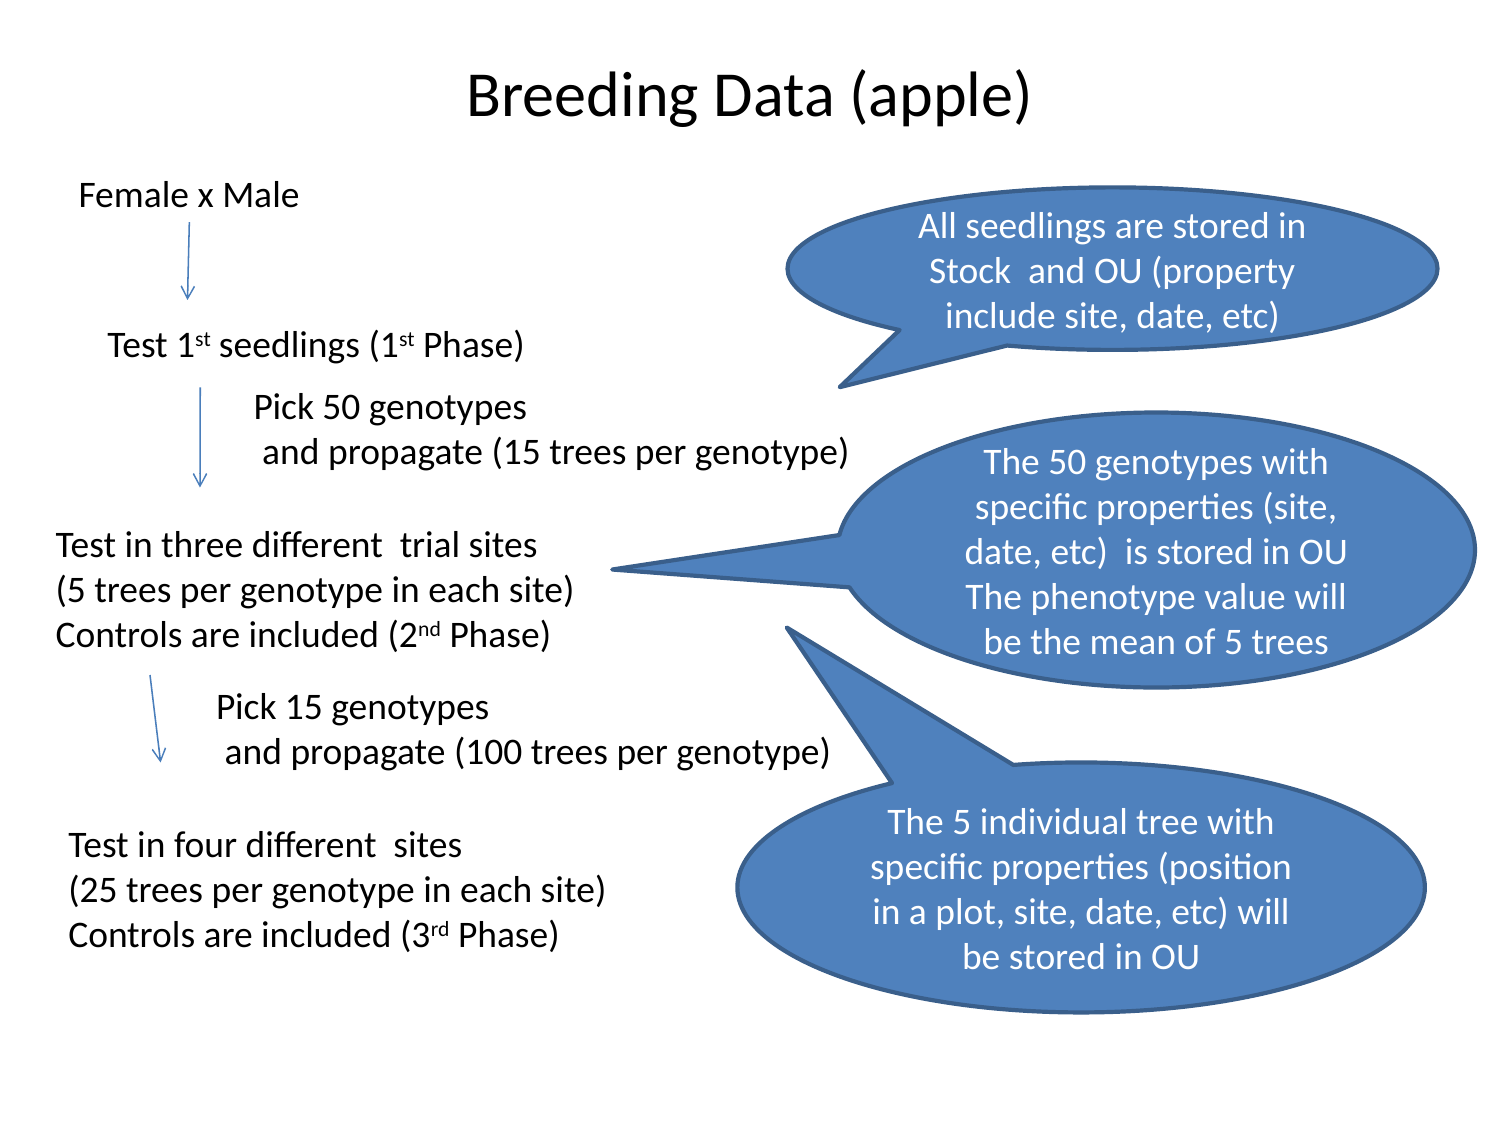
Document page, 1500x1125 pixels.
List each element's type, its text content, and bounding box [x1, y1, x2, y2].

text_box Test in four different sites (25 trees per genotype in each site) Controls are included (3rd Phase) [53, 812, 622, 963]
text_box The 5 individual tree with specific properties (position in a plot, site, date, etc) will be stored in OU [735, 625, 1427, 1015]
text_box Pick 15 genotypes and propagate (100 trees per genotype) [201, 674, 847, 780]
text_box All seedlings are stored in Stock and OU (property include site, date, etc) [785, 185, 1440, 390]
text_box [111, 713, 200, 725]
text_box Pick 50 genotypes and propagate (15 trees per genotype) [238, 374, 865, 480]
text_box Test in three different trial sites (5 trees per genotype in each site) Controls are included (2nd Phase) [40, 512, 591, 663]
text_box Test 1st seedlings (1st Phase) [92, 312, 540, 373]
text_box The 50 genotypes with specific properties (site, date, etc) is stored in OU The phenotype value will be the mean of 5 trees [610, 410, 1478, 690]
text_box Female x Male [63, 162, 315, 223]
title Breeding Data (apple) [75, 45, 1425, 138]
